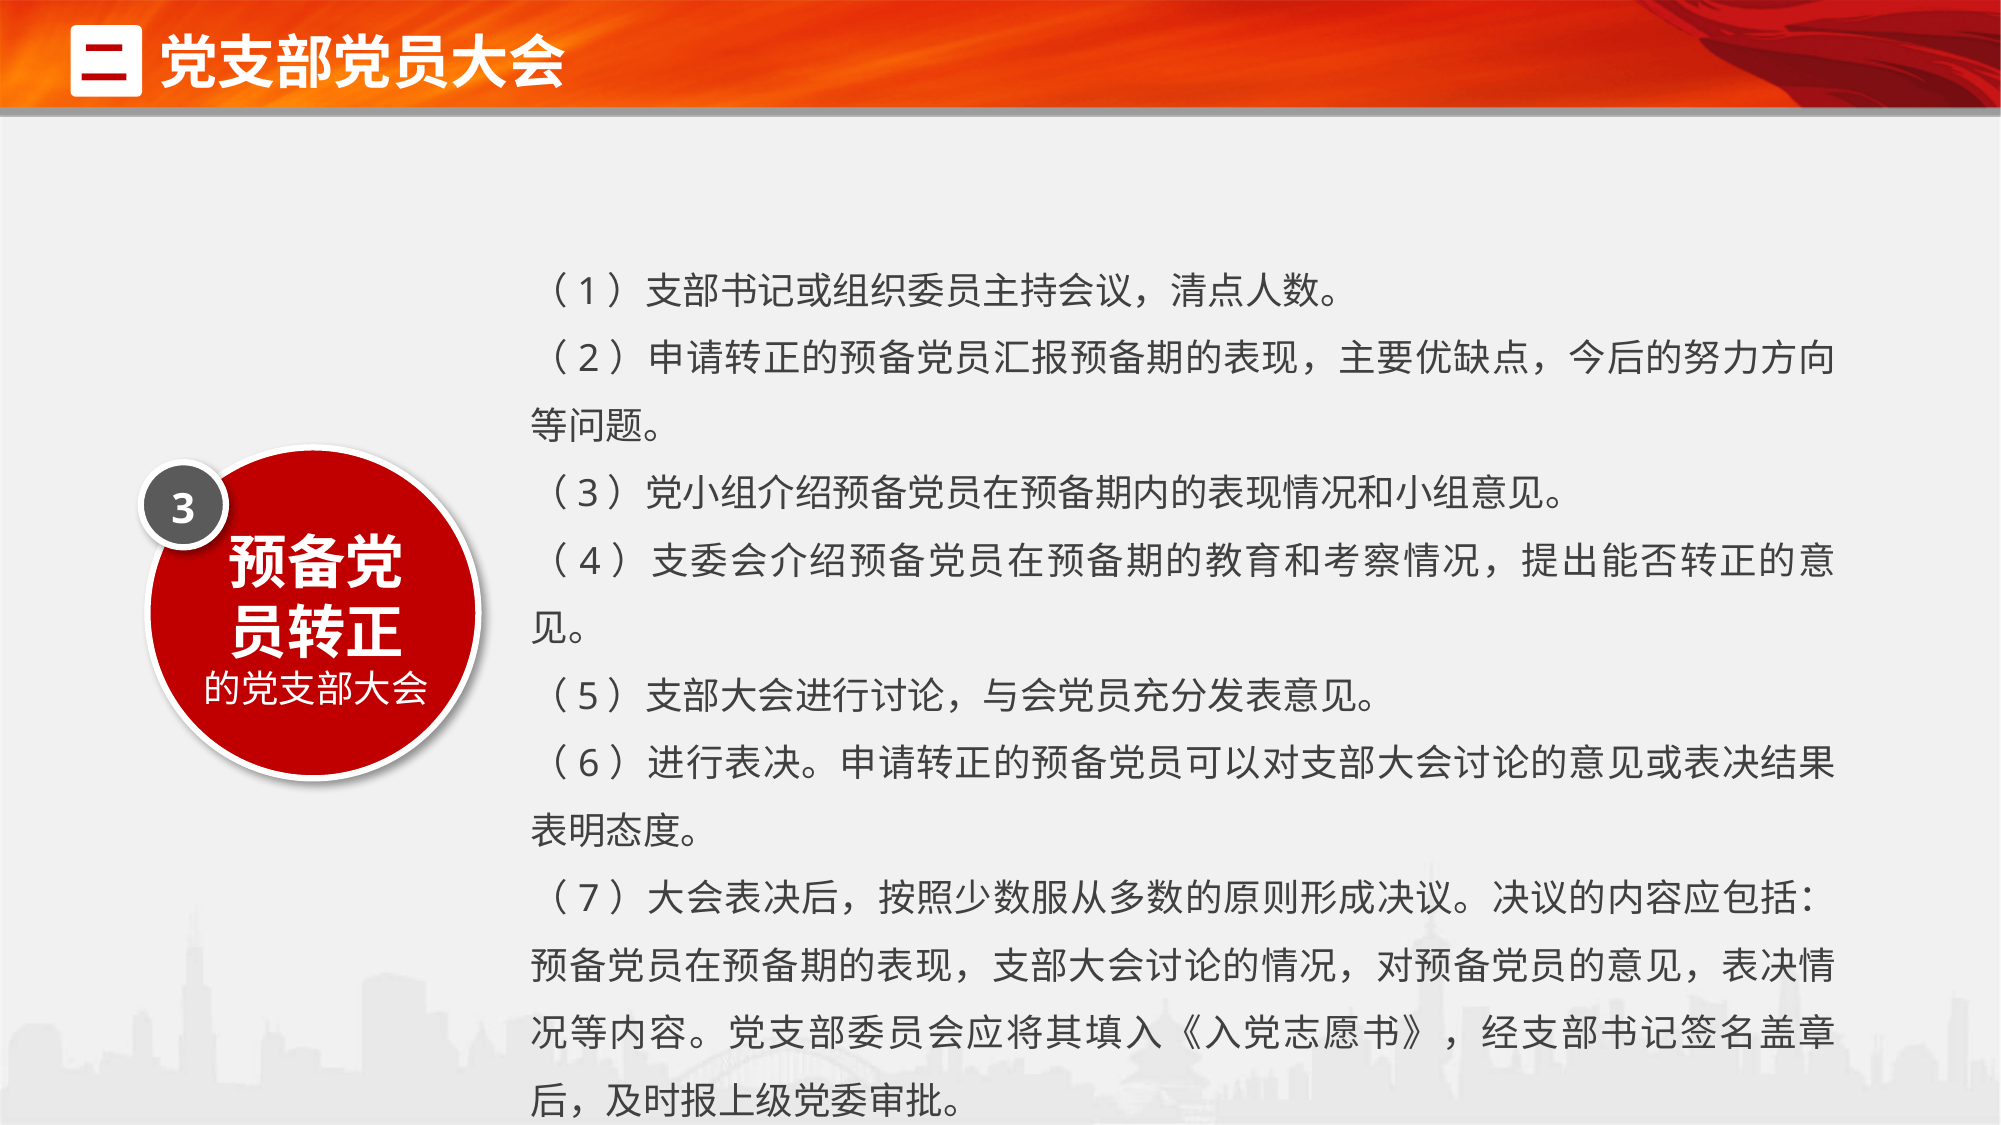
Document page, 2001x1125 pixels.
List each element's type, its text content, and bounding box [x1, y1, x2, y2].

text_box [221, 447, 479, 714]
text_box 党支部党员大会 [144, 18, 954, 103]
picture [0, 0, 2001, 1125]
text_box 预备党 员转正 的党支部大会 [188, 517, 444, 717]
text_box （1）支部书记或组织委员主持会议，清点人数。 （2）申请转正的预备党员汇报预备期的表现，主要优缺点，今后的努力方向等问题。 （3）党小组介绍预备党员在预备期内的表现情况和小组意见。 （4）支委会介绍预备党员在预备期的教育和考察情况，提出能否转正的意见。 （5）支部大会进行讨论，与会党员充分发表意见。 （6）进行表决。申请转正的预备党员可以对支部大会讨论的意见或表决结果表明态度。 （7）大会表决后，按照少数服从多数的原则形成决议。决议的内容应包括：预备党员在预备期的表现，支部大会讨论的情况，对预备党员的意见，表决情况等内容。党支部委员会应将其填入《入党志愿书》，经支部书记签名盖章后，及时报上级党委审批。 [516, 236, 1851, 1125]
text_box 二 [64, 22, 145, 98]
text_box 3 [140, 462, 226, 548]
text_box [147, 550, 442, 779]
